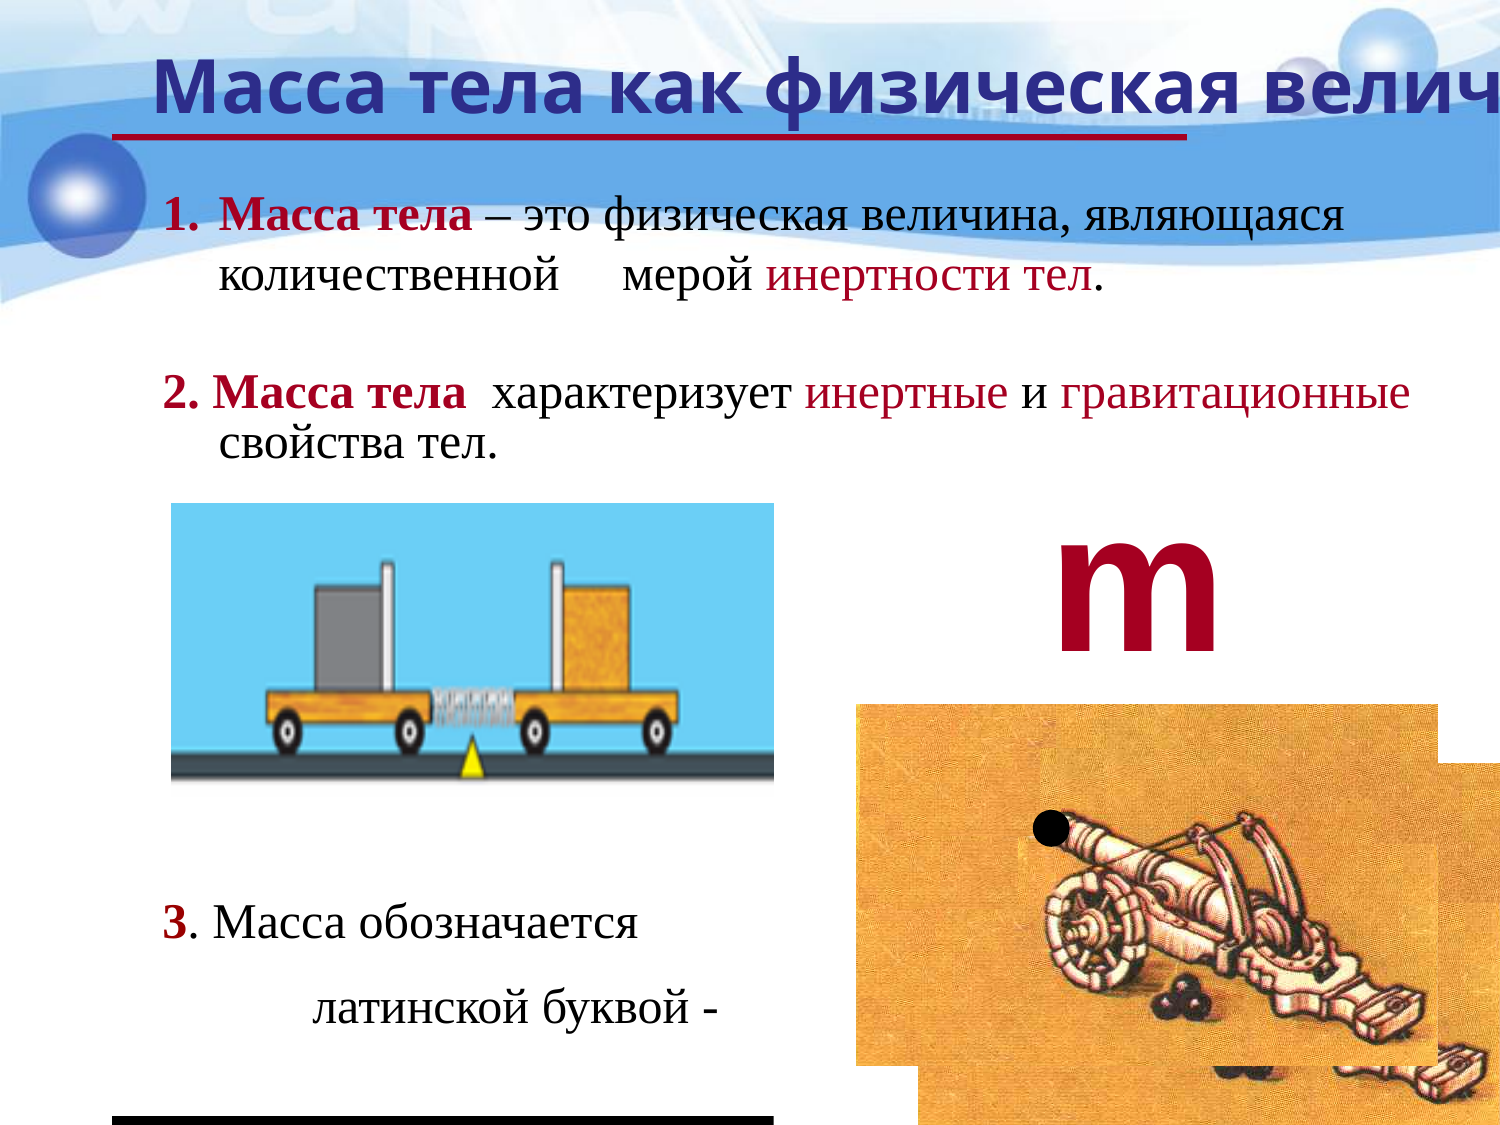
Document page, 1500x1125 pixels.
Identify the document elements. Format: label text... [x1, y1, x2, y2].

text_box Масса тела – это физическая величина, являющаяся количественной мерой инертности тел. 2. Масса тела характеризует инертные и гравитационные свойства тел. [147, 172, 1500, 478]
picture [0, 0, 1500, 1125]
text_box m [1033, 444, 1242, 699]
text_box Масса тела как физическая величина [135, 42, 1294, 126]
text_box 3. Масса обозначается латинской буквой - [147, 881, 798, 1102]
